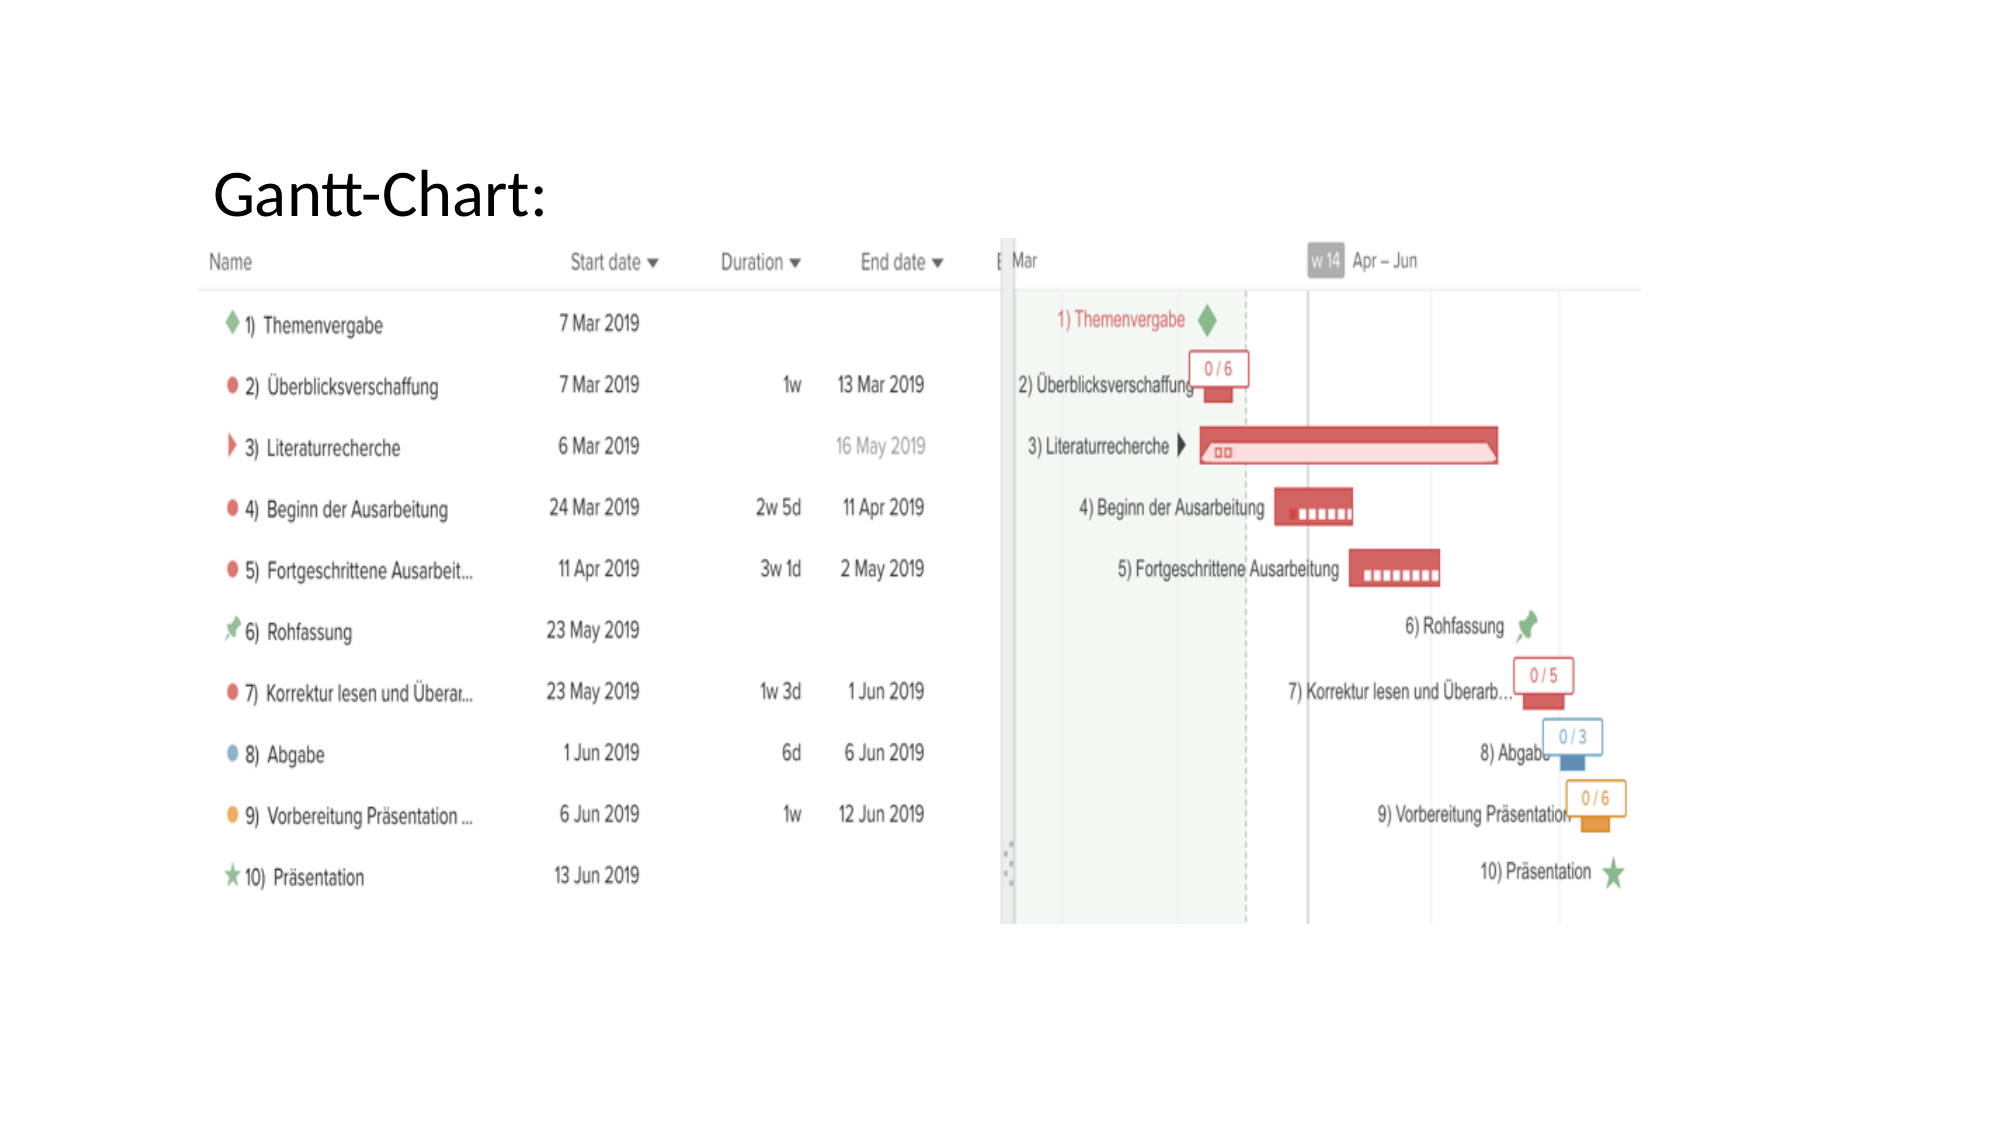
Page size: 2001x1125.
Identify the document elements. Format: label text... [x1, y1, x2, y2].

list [198, 238, 1641, 924]
text_box Gantt-Chart: [198, 142, 666, 238]
